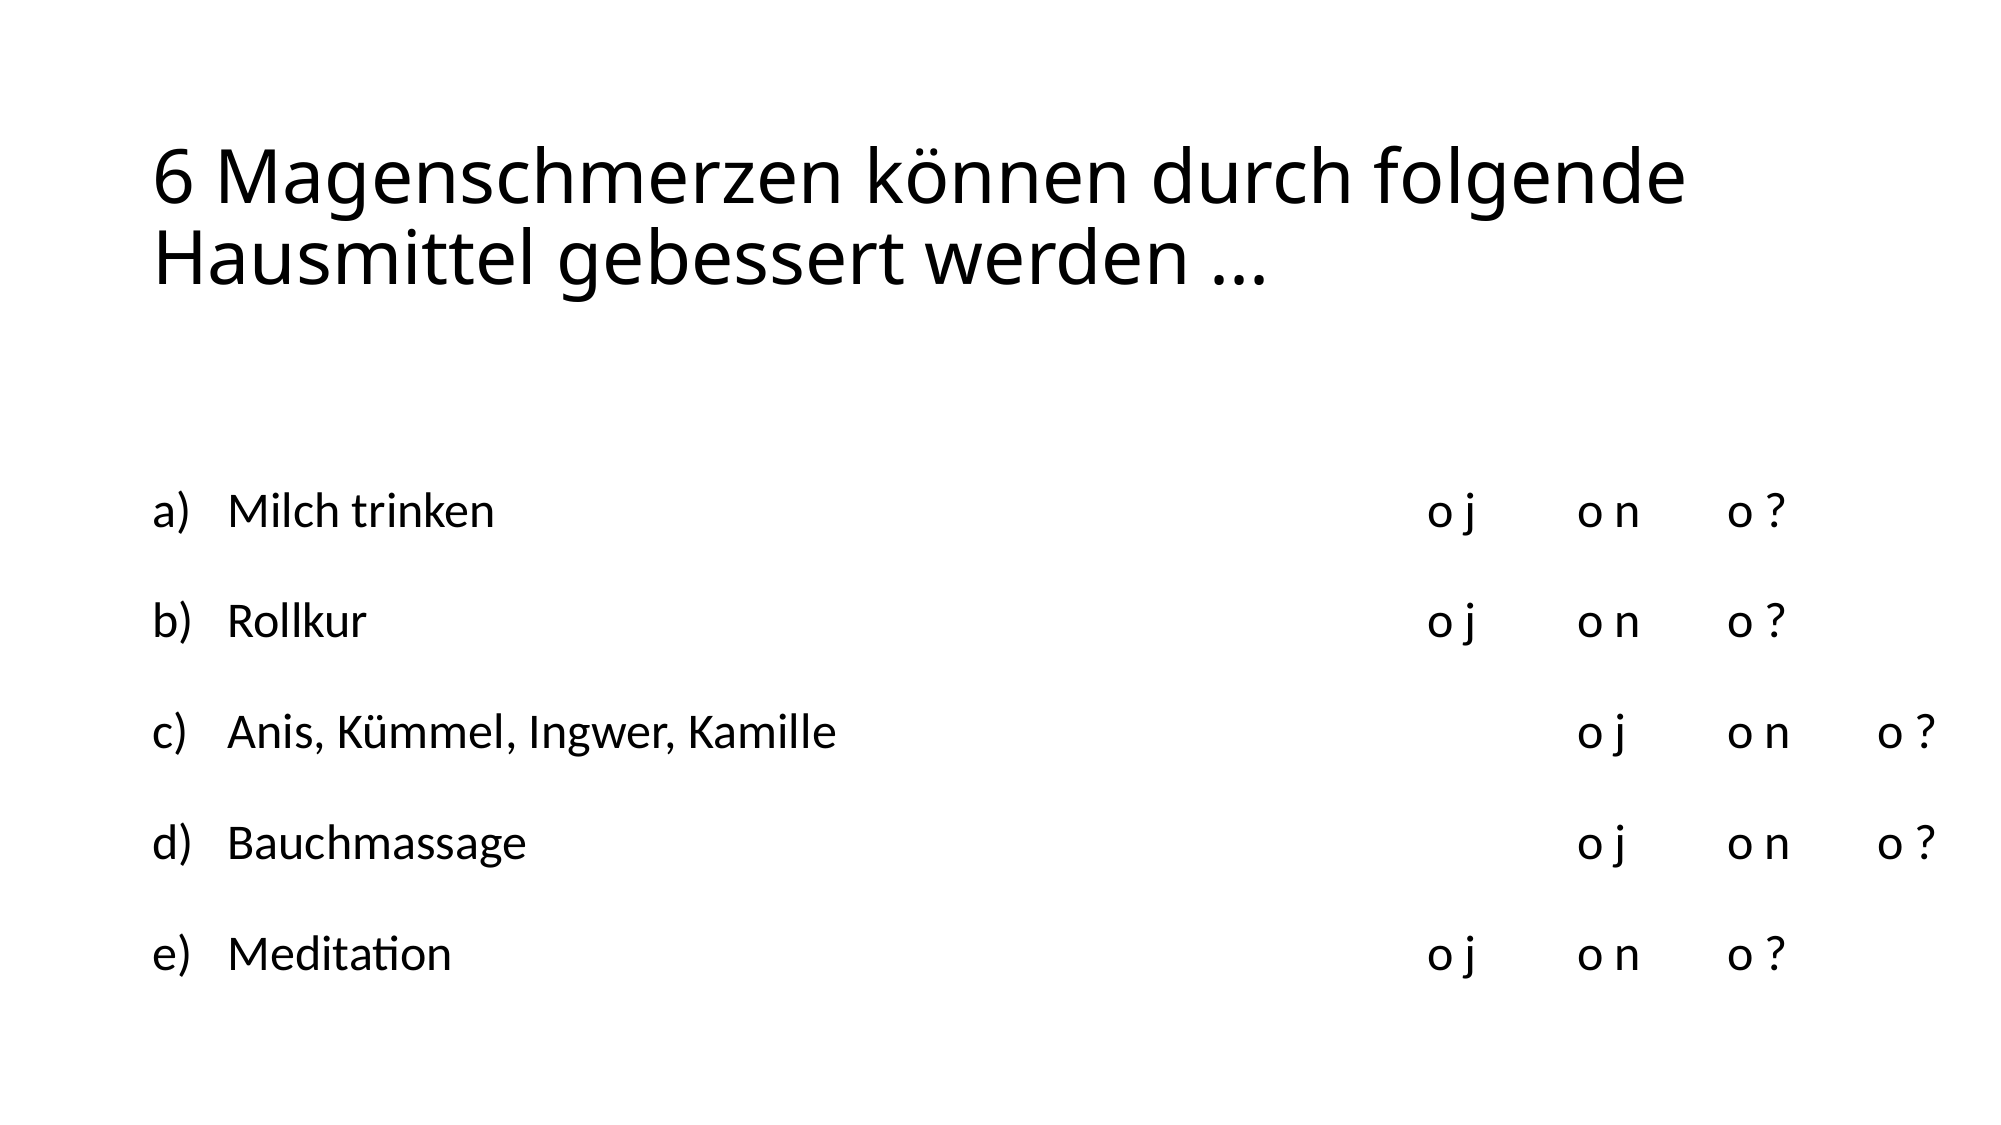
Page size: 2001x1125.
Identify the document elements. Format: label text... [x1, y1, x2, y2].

title 6 Magenschmerzen können durch folgende Hausmittel gebessert werden ... [137, 0, 1863, 439]
list Milch trinken o j o n o ? Rollkur o j o n o ? Anis, Kümmel, Ingwer, Kamille o j o n o ? Bauchmassage o j o n o ? Meditation o j o n o ? [137, 439, 2000, 1097]
